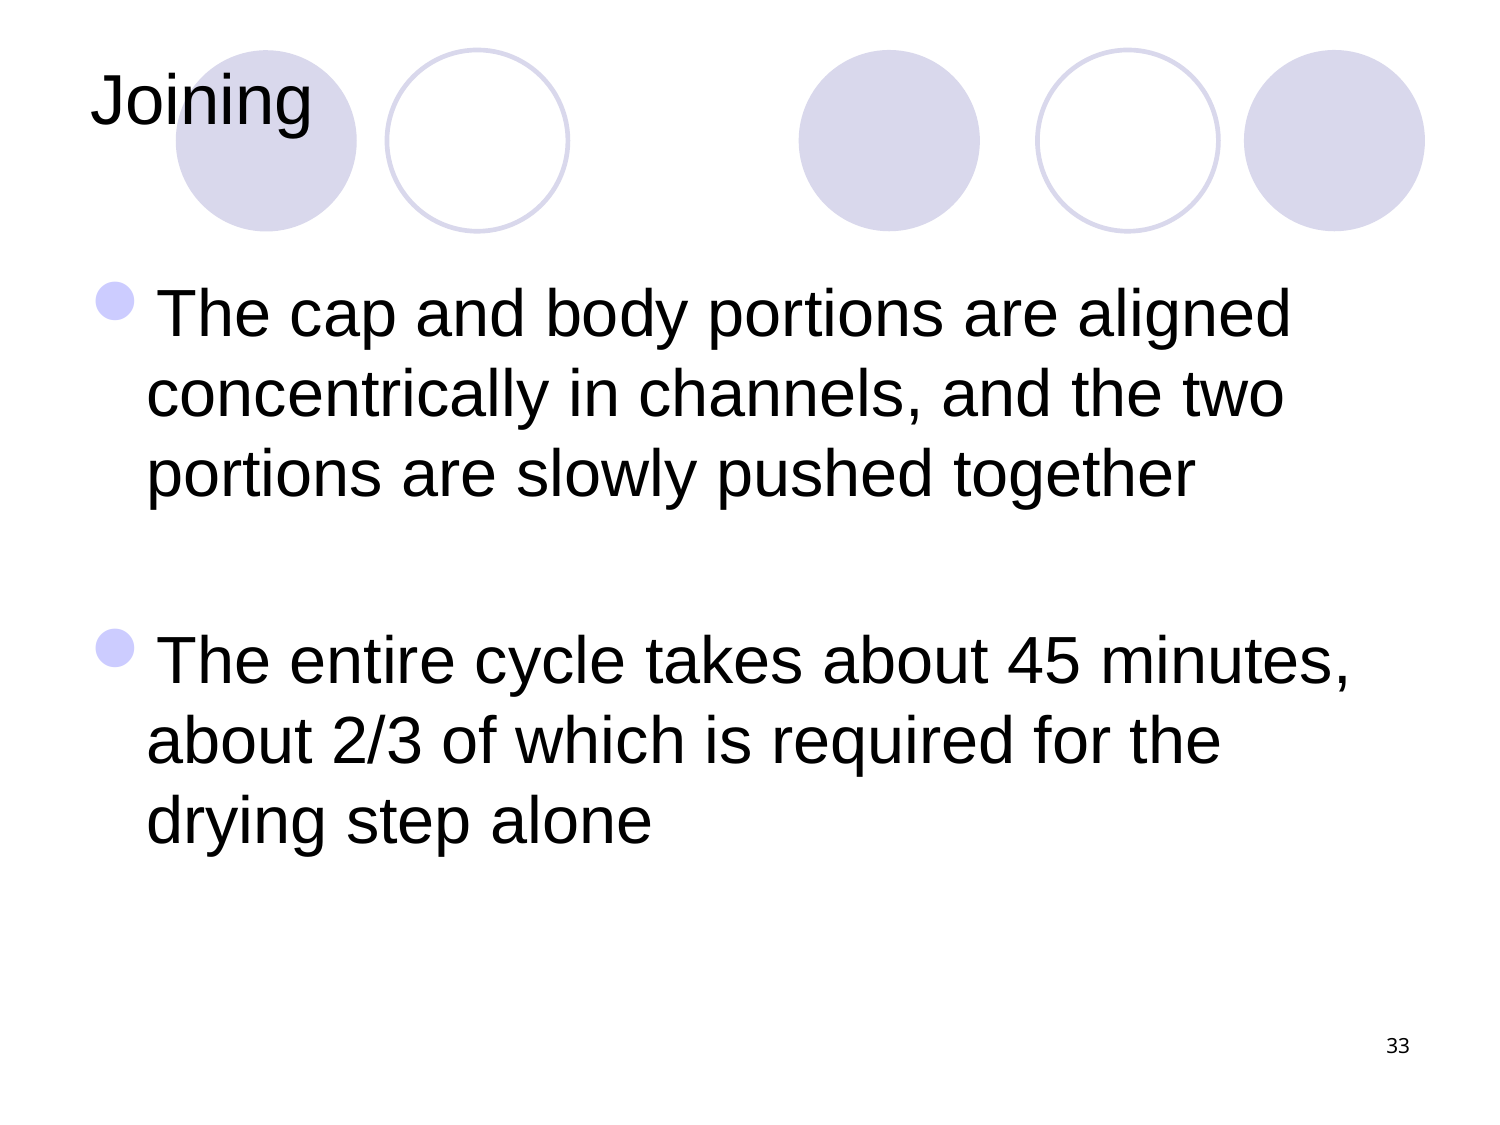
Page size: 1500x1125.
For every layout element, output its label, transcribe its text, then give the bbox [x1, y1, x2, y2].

slide_number 33 [1074, 1024, 1426, 1101]
title Joining [75, 45, 1425, 233]
list The cap and body portions are aligned concentrically in channels, and the two portions are slowly pushed together The entire cycle takes about 45 minutes, about 2/3 of which is required for the drying step alone [75, 262, 1425, 1006]
